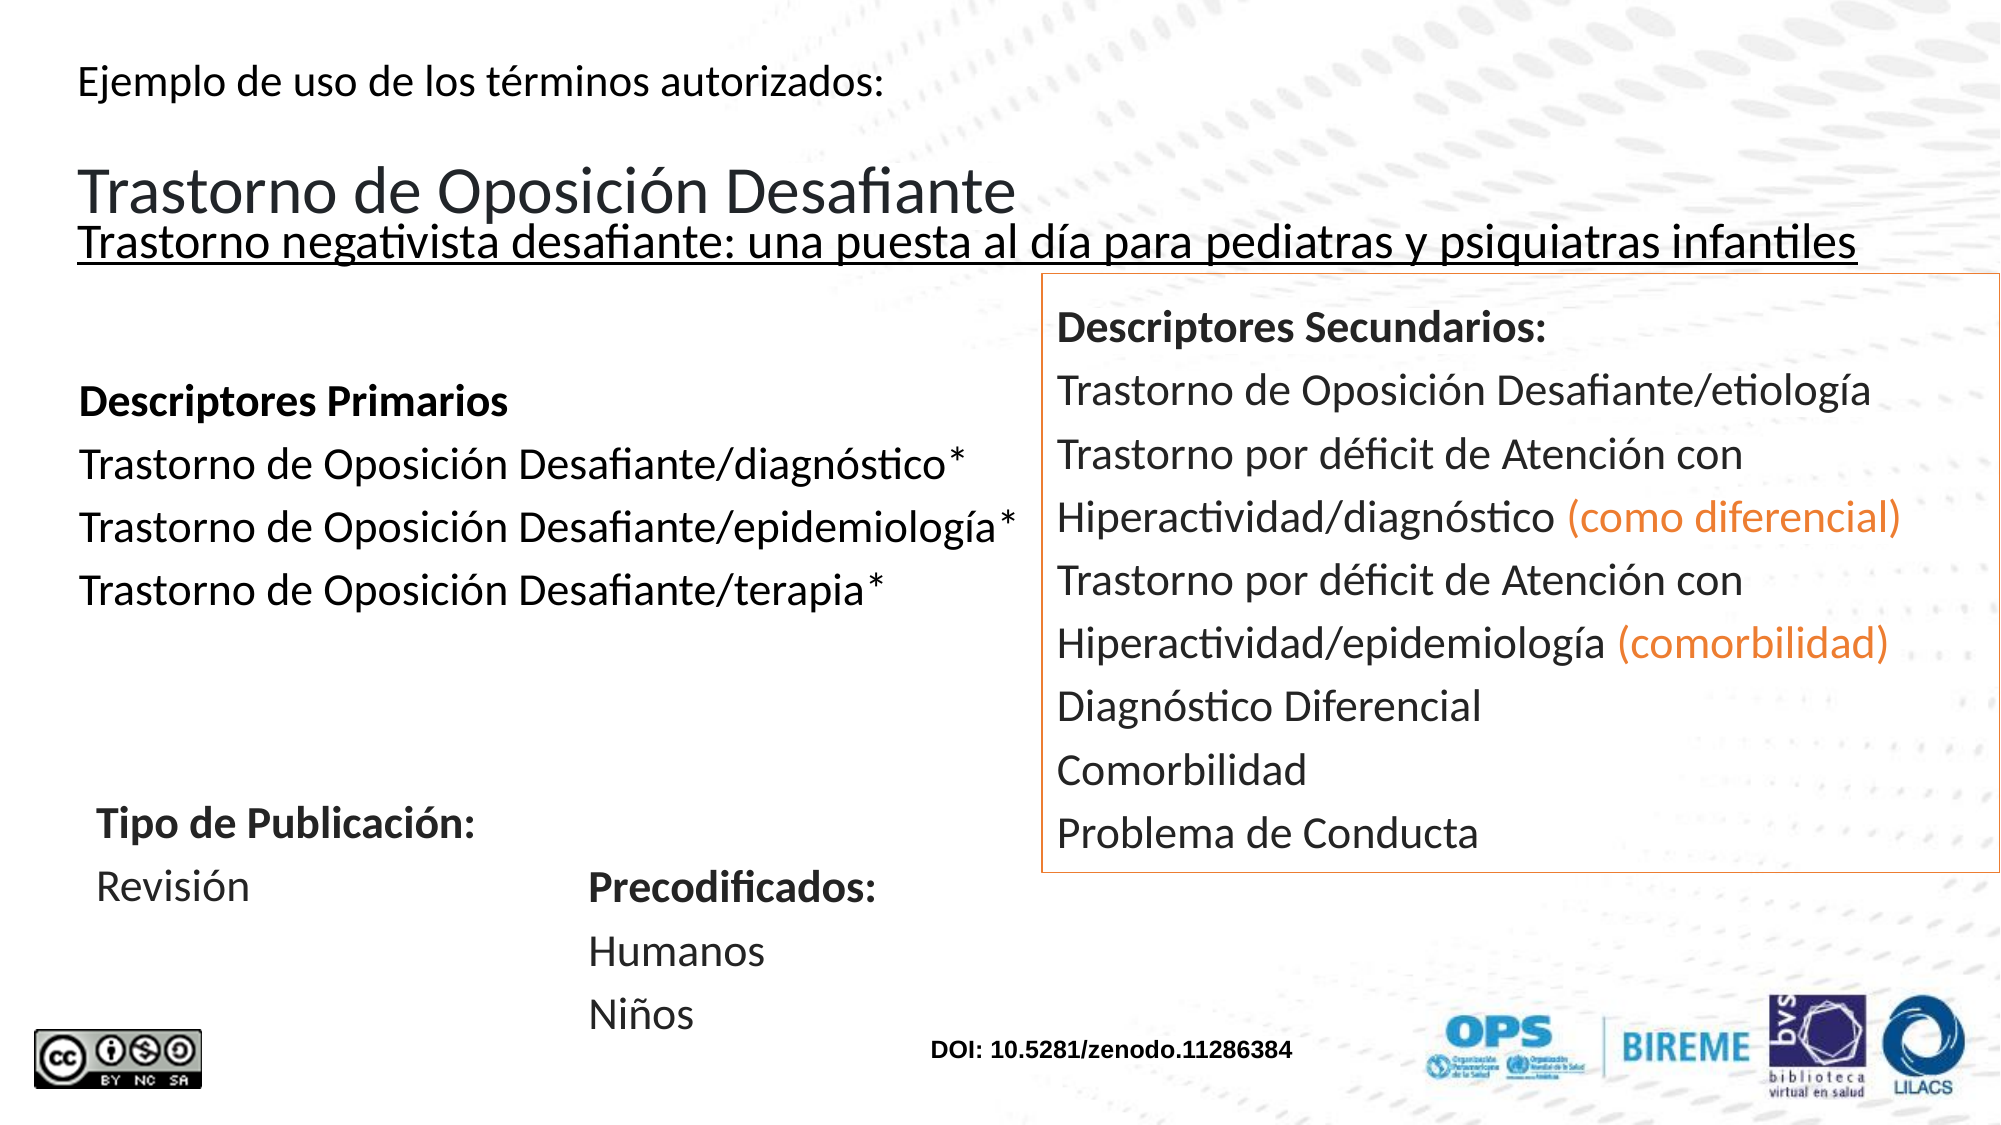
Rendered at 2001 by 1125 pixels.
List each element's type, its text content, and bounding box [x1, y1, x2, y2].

text_box Tipo de Publicación: Revisión [81, 769, 574, 926]
title Ejemplo de uso de los términos autorizados: Trastorno de Oposición Desafiante [62, 17, 1788, 200]
picture [0, 0, 2001, 1125]
text_box Trastorno negativista desafiante: una puesta al día para pediatras y psiquiatras infantiles [62, 200, 1968, 276]
text_box DOI: 10.5281/zenodo.11286384 [915, 1018, 1408, 1079]
text_box Descriptores Primarios Trastorno de Oposición Desafiante/diagnóstico* Trastorno de Oposición Desafiante/epidemiología* Trastorno de Oposición Desafiante/terapia* [63, 362, 1041, 623]
text_box Descriptores Secundarios: Trastorno de Oposición Desafiante/etiología Trastorno por déficit de Atención con Hiperactividad/diagnóstico (como diferencial) Trastorno por déficit de Atención con Hiperactividad/epidemiología (comorbilidad) Diagnóstico Diferencial Comorbilidad Problema de Conducta [1041, 273, 2000, 873]
text_box Precodificados: Humanos Niños [573, 833, 925, 1054]
